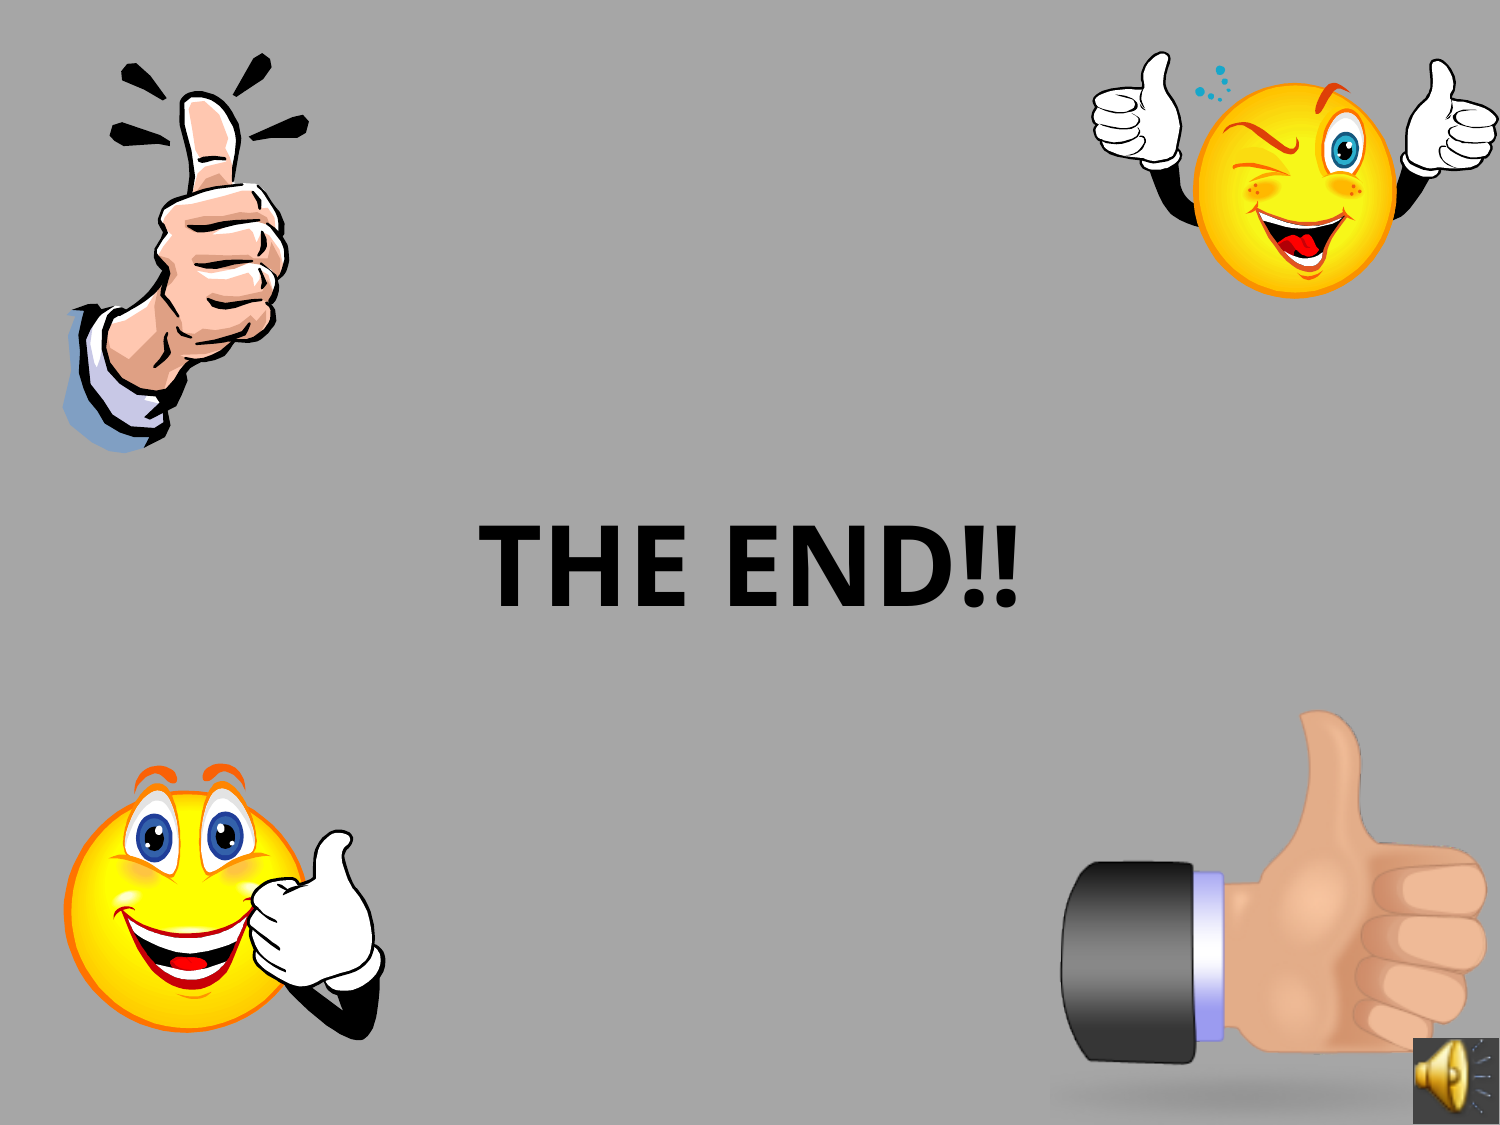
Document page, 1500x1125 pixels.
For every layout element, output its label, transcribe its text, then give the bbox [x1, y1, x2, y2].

text_box THE END!! [461, 486, 1038, 637]
picture [62, 49, 313, 457]
picture [1049, 674, 1500, 1125]
picture [1089, 49, 1500, 301]
picture [62, 762, 387, 1042]
